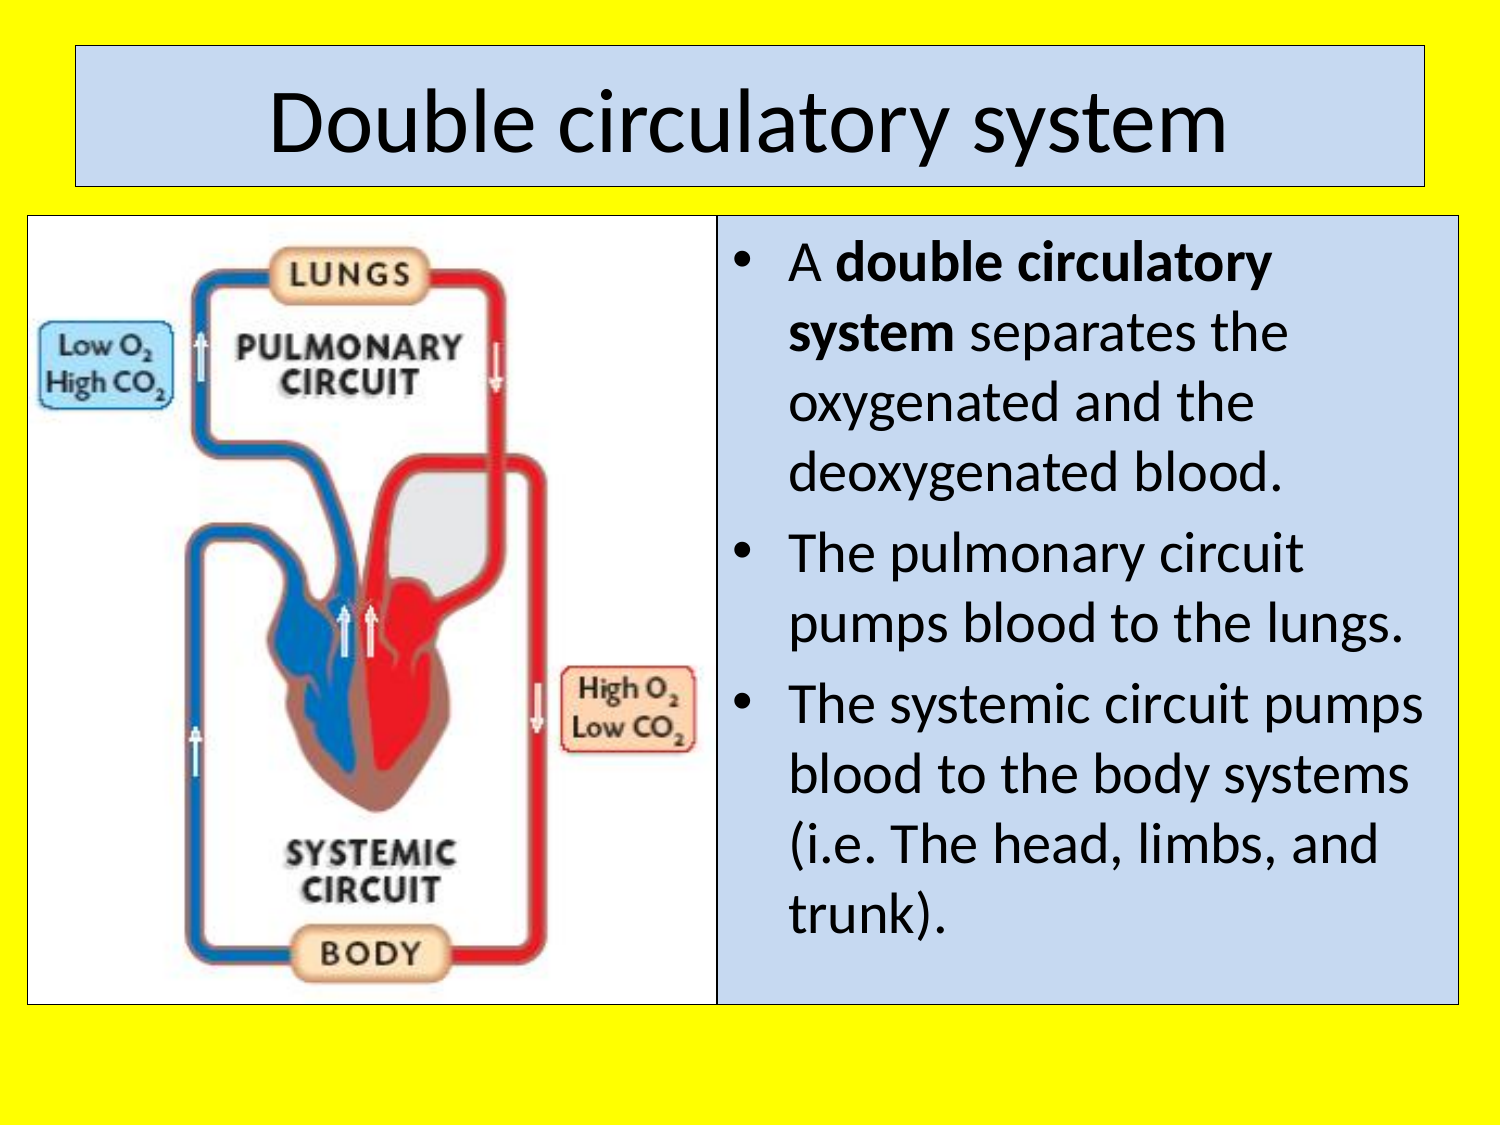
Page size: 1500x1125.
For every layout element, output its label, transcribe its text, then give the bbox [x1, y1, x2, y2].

title Double circulatory system [75, 45, 1425, 187]
picture [26, 215, 718, 1006]
list A double circulatory system separates the oxygenated and the deoxygenated blood. The pulmonary circuit pumps blood to the lungs. The systemic circuit pumps blood to the body systems (i.e. The head, limbs, and trunk). [718, 215, 1459, 1005]
